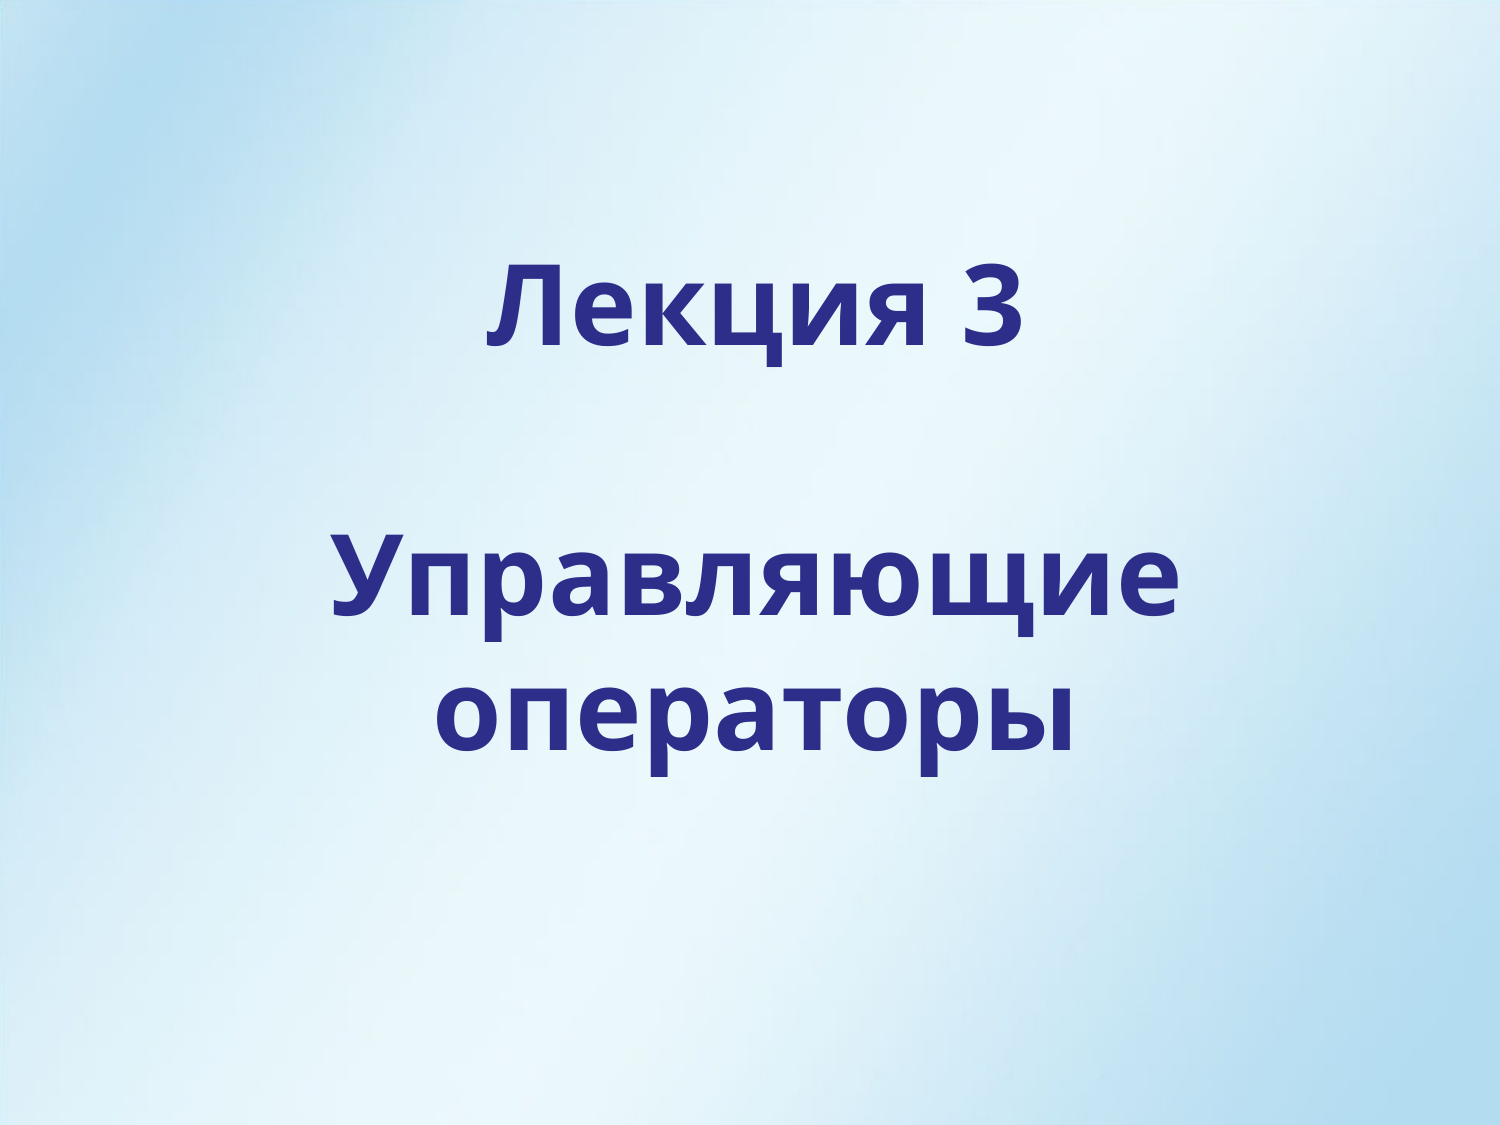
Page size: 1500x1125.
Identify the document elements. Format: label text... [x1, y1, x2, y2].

picture [0, 0, 1500, 1125]
text_box Лекция 3 Управляющие операторы [37, 212, 1475, 788]
